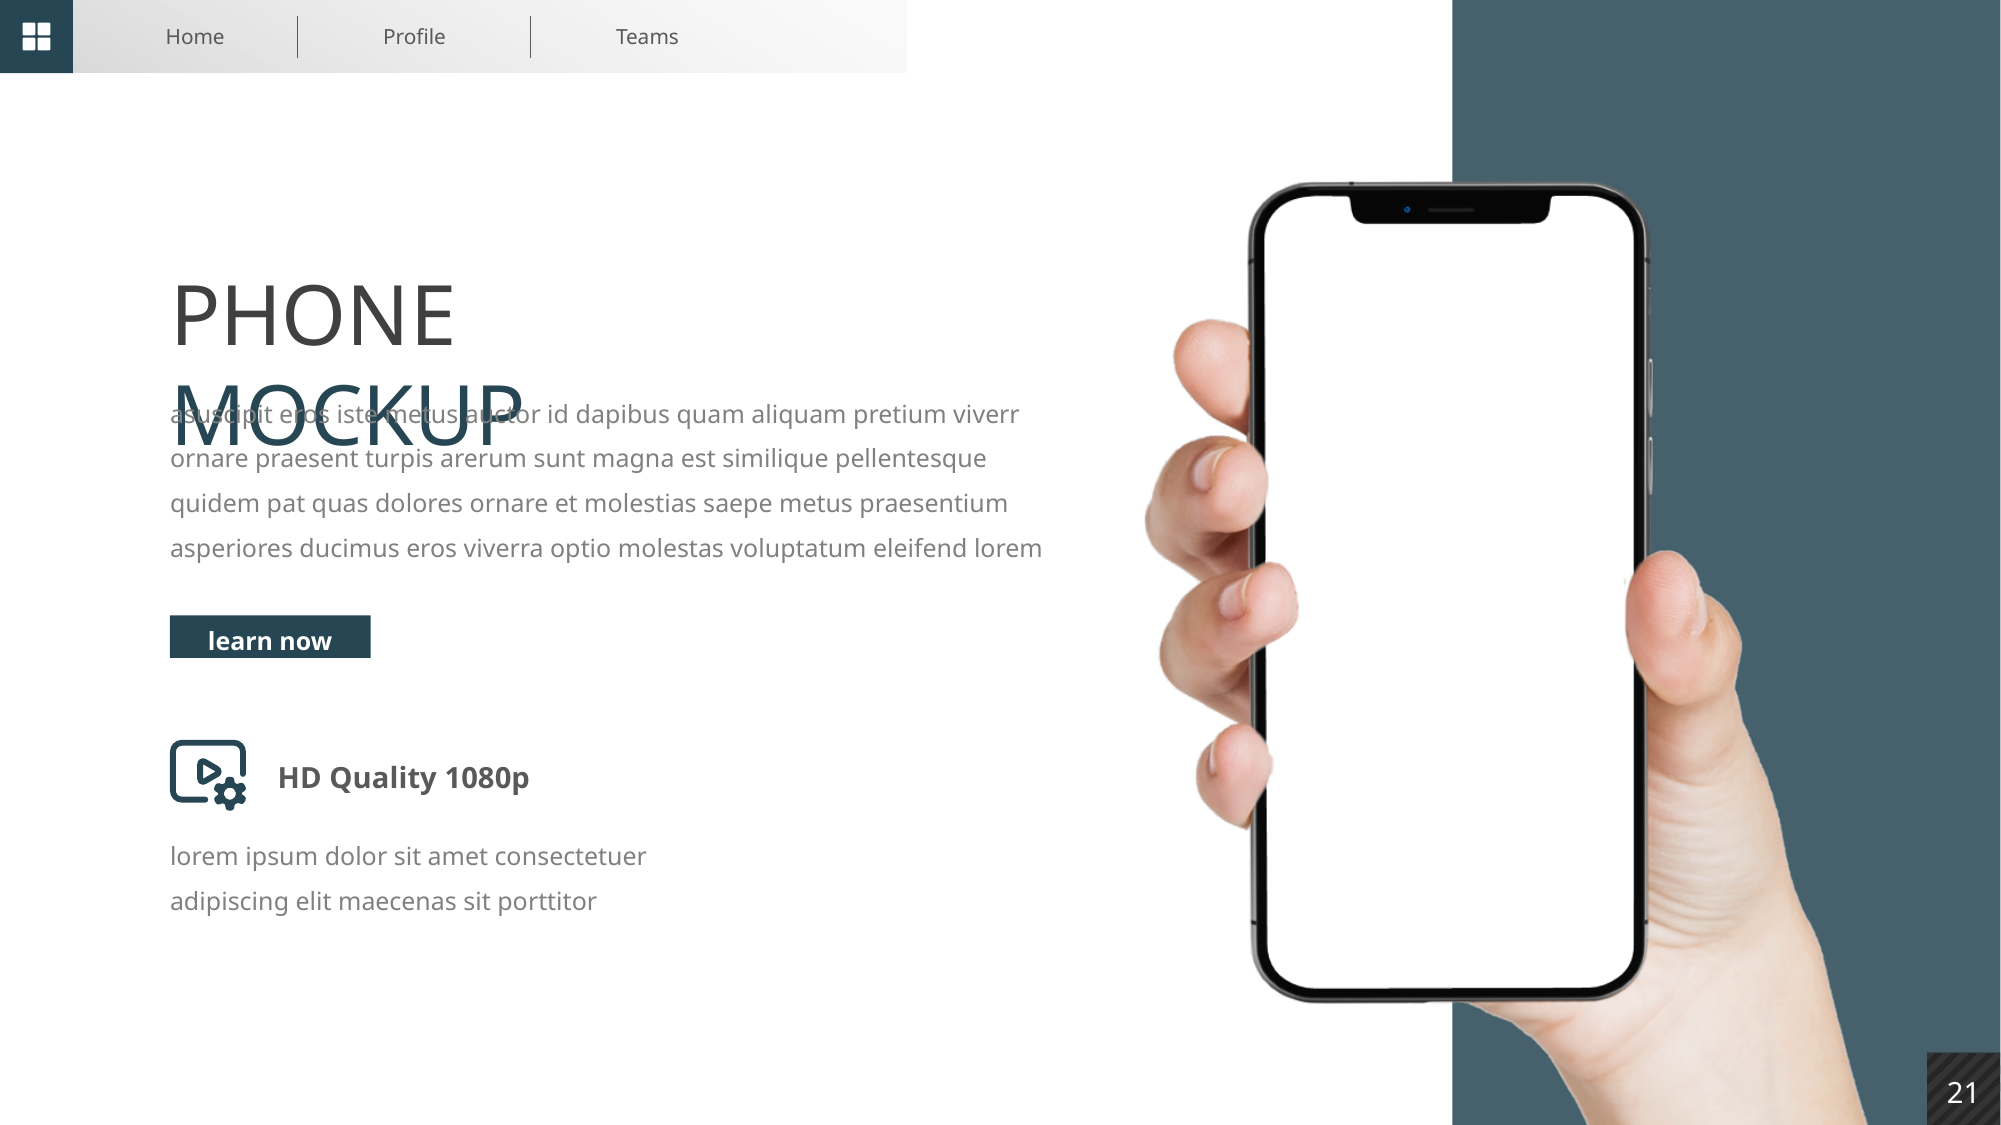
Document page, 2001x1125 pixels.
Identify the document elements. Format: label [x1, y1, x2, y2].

text_box [0, 0, 2001, 1125]
picture [1144, 181, 1869, 1125]
